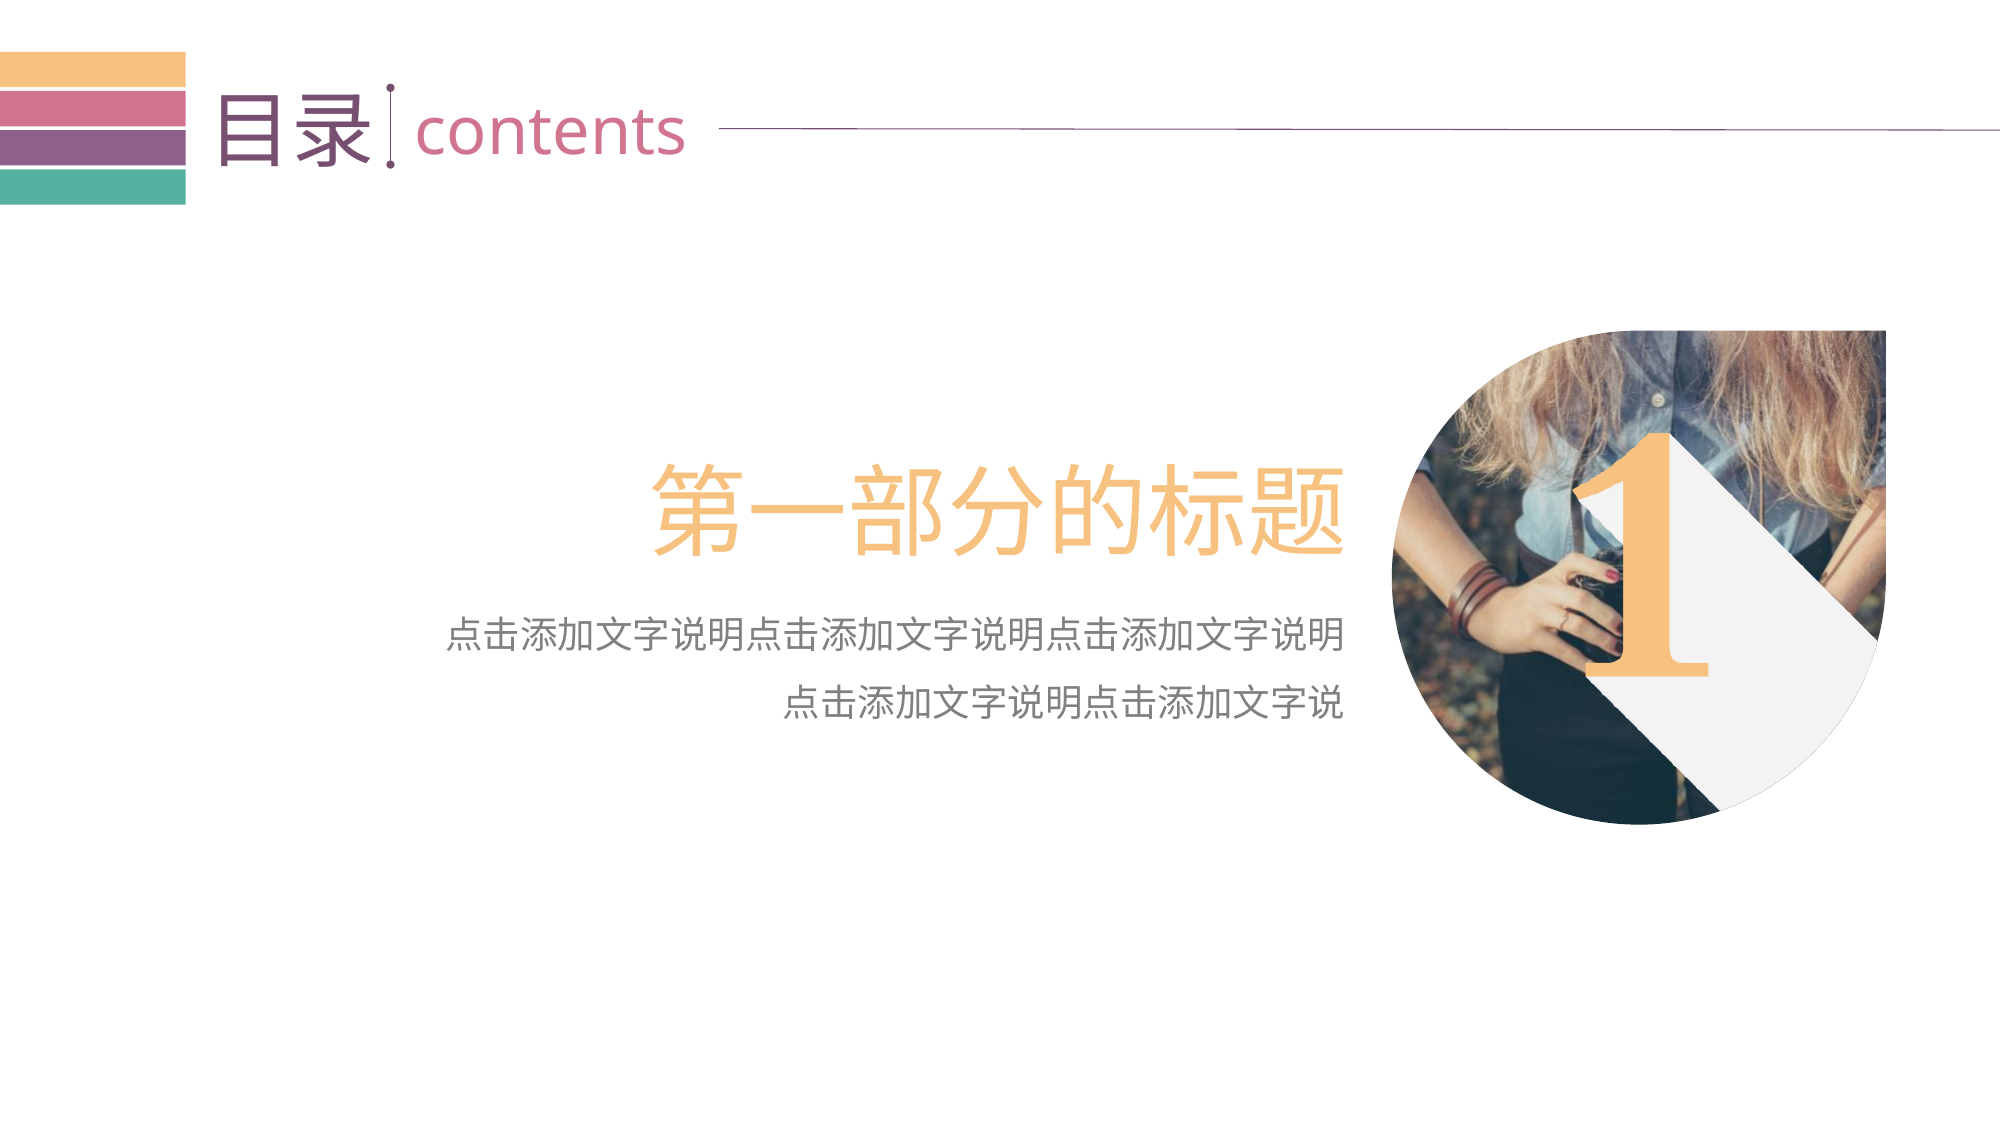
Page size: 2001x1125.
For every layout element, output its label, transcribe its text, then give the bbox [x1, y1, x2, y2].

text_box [1391, 330, 1886, 825]
text_box 第一部分的标题 [625, 441, 1363, 576]
text_box 点击添加文字说明点击添加文字说明点击添加文字说明点击添加文字说明点击添加文字说 [419, 581, 1360, 731]
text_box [0, 51, 186, 205]
text_box contents [399, 80, 741, 176]
text_box 目录 [186, 70, 398, 185]
